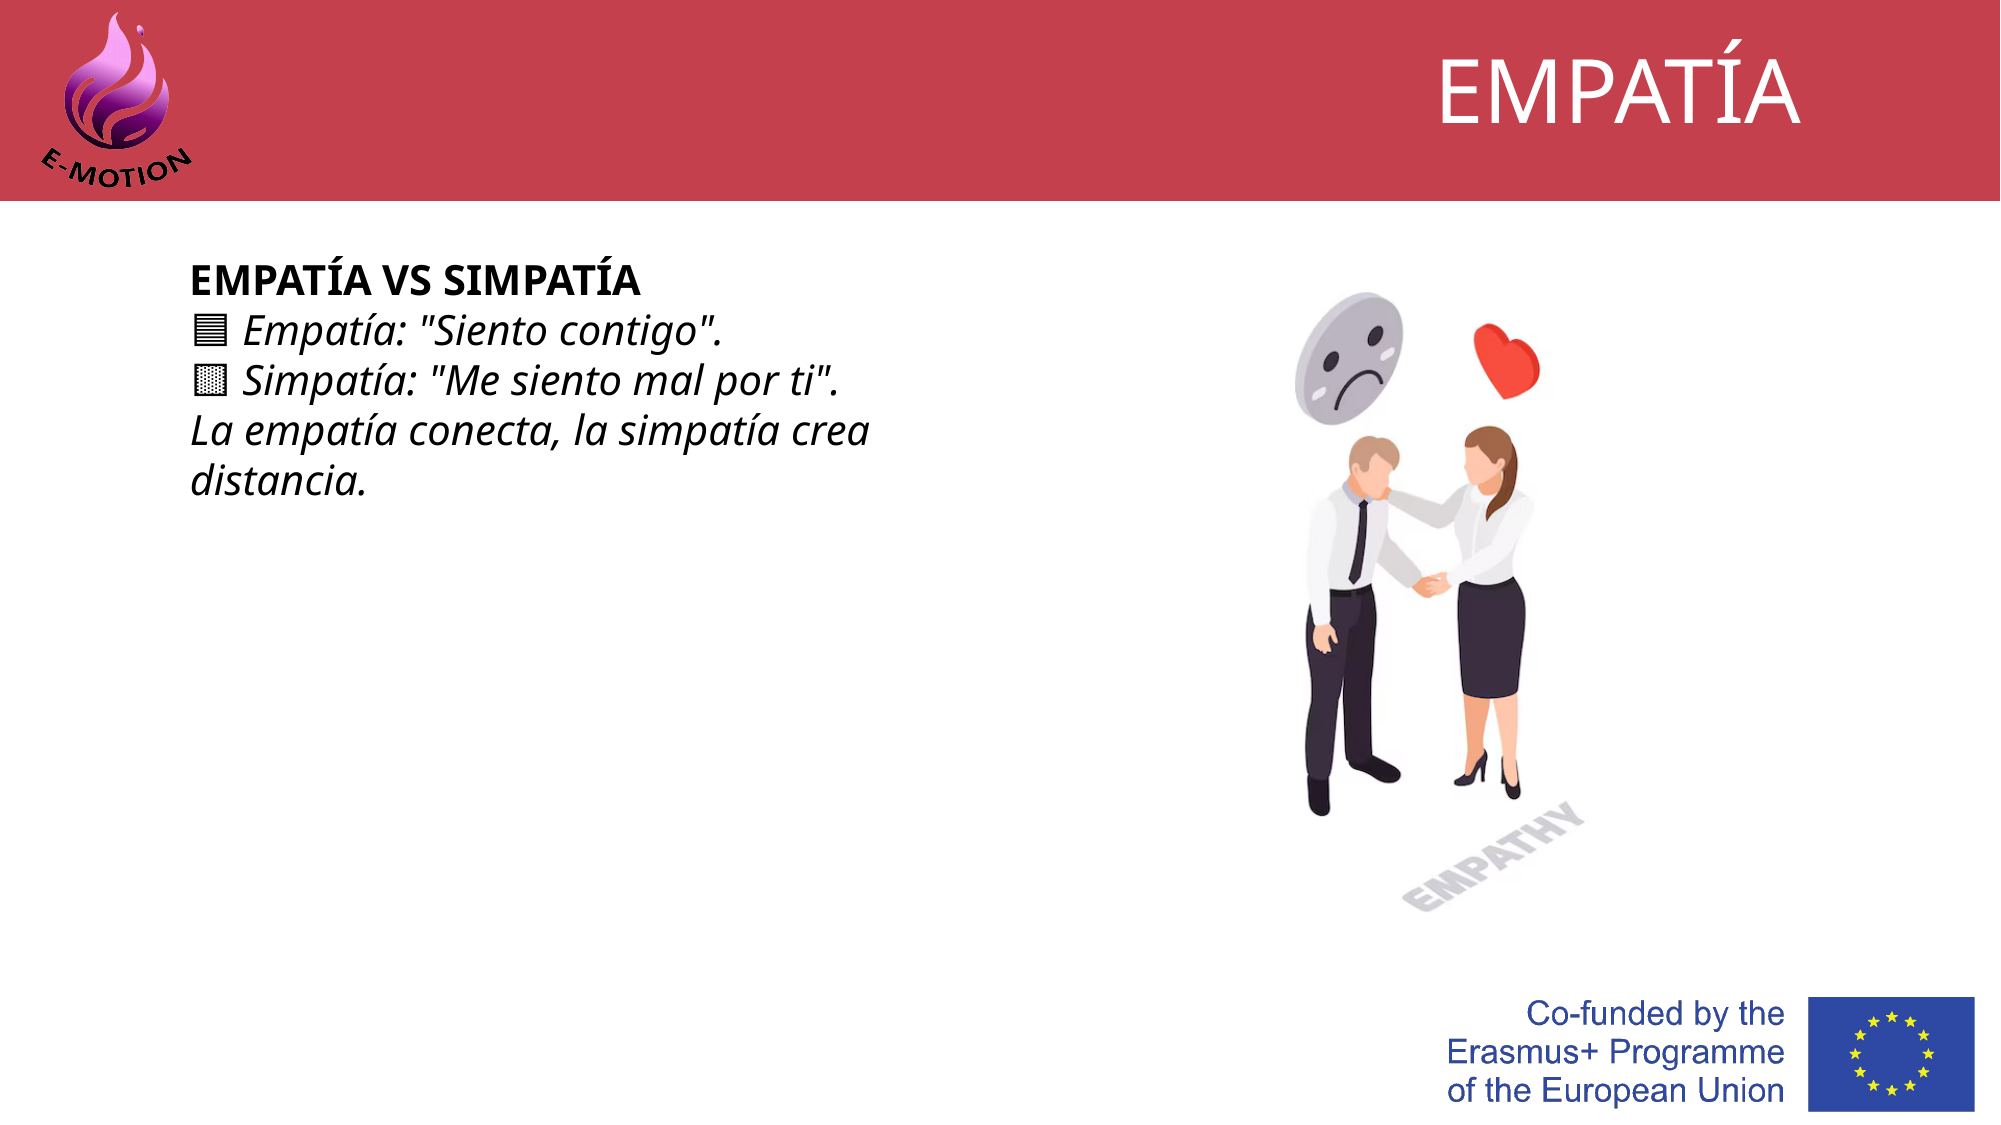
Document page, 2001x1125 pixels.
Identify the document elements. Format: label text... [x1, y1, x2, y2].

text_box EMPATÍA VS SIMPATÍA 🟦 Empatía: "Siento contigo". 🟨 Simpatía: "Me siento mal por ti". La empatía conecta, la simpatía crea distancia. [174, 246, 1000, 512]
text_box EMPATÍA [558, 26, 1817, 302]
picture [1054, 216, 1826, 988]
picture [1396, 995, 1975, 1116]
picture [0, 0, 253, 247]
